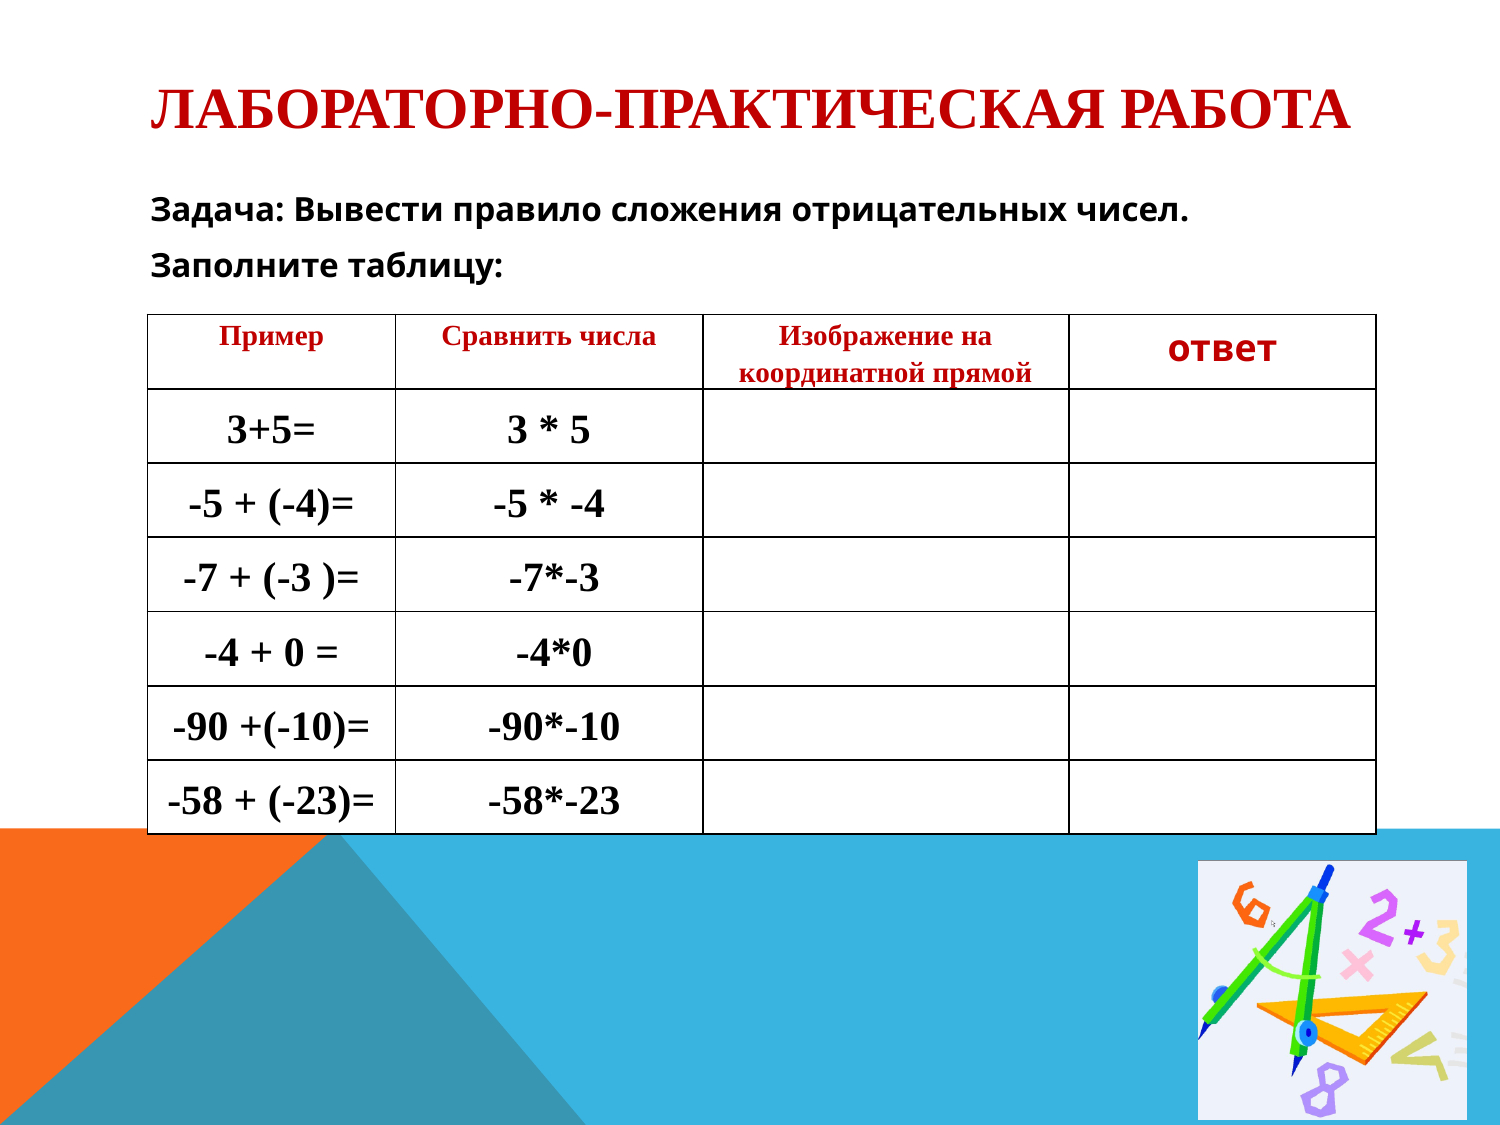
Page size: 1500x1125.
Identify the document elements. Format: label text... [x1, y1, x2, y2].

table_cell [704, 464, 1068, 536]
table_cell [704, 687, 1068, 759]
title Лабораторно-практическая работа [135, 60, 1369, 150]
table_cell 3+5= [148, 390, 395, 462]
table_cell -7 + (-3 )= [148, 538, 395, 611]
table_header Пример [148, 315, 395, 388]
table_cell -90 +(-10)= [148, 687, 395, 759]
picture [1198, 860, 1468, 1120]
table_cell [1070, 538, 1375, 611]
table_cell [1070, 464, 1375, 536]
table_header Сравнить числа [396, 315, 702, 388]
table_cell [1070, 687, 1375, 759]
table_cell -4*0 [396, 612, 702, 685]
table_cell [704, 761, 1068, 833]
table_cell -90*-10 [396, 687, 702, 759]
table_cell -5 * -4 [396, 464, 702, 536]
list Задача: Вывести правило сложения отрицательных чисел. Заполните таблицу: [135, 180, 1369, 768]
table_header Изображение на координатной прямой [704, 315, 1068, 388]
table_cell [1070, 761, 1375, 833]
table_header ответ [1070, 315, 1375, 388]
table_cell -58 + (-23)= [148, 761, 395, 833]
table_cell -4 + 0 = [148, 612, 395, 685]
table_cell -58*-23 [396, 761, 702, 833]
table_cell [1070, 612, 1375, 685]
table_cell 3 * 5 [396, 390, 702, 462]
table_cell [704, 390, 1068, 462]
table_cell [704, 612, 1068, 685]
table_cell -5 + (-4)= [148, 464, 395, 536]
table_cell [1070, 390, 1375, 462]
table_cell -7*-3 [396, 538, 702, 611]
table_cell [704, 538, 1068, 611]
